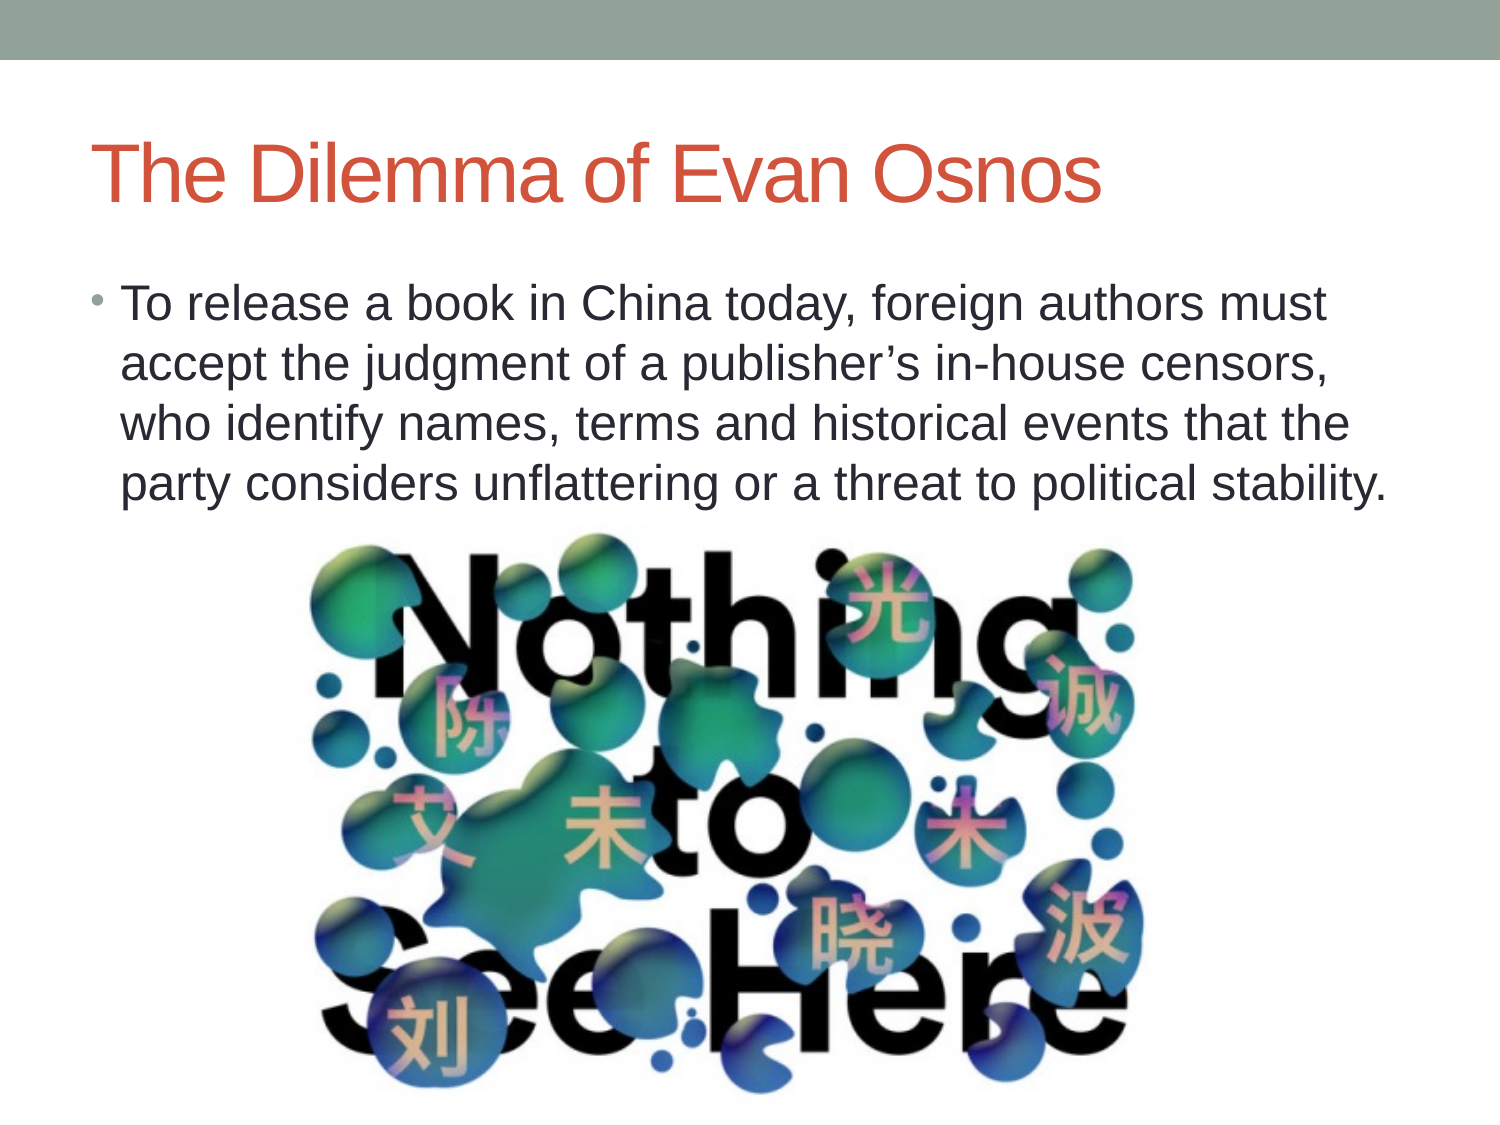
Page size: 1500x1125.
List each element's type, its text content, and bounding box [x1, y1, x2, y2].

list To release a book in China today, foreign authors must accept the judgment of a publisher’s in-house censors, who identify names, terms and historical events that the party considers unflattering or a threat to political stability. [75, 262, 1425, 1063]
title The Dilemma of Evan Osnos [75, 87, 1425, 250]
picture [287, 524, 1163, 1109]
